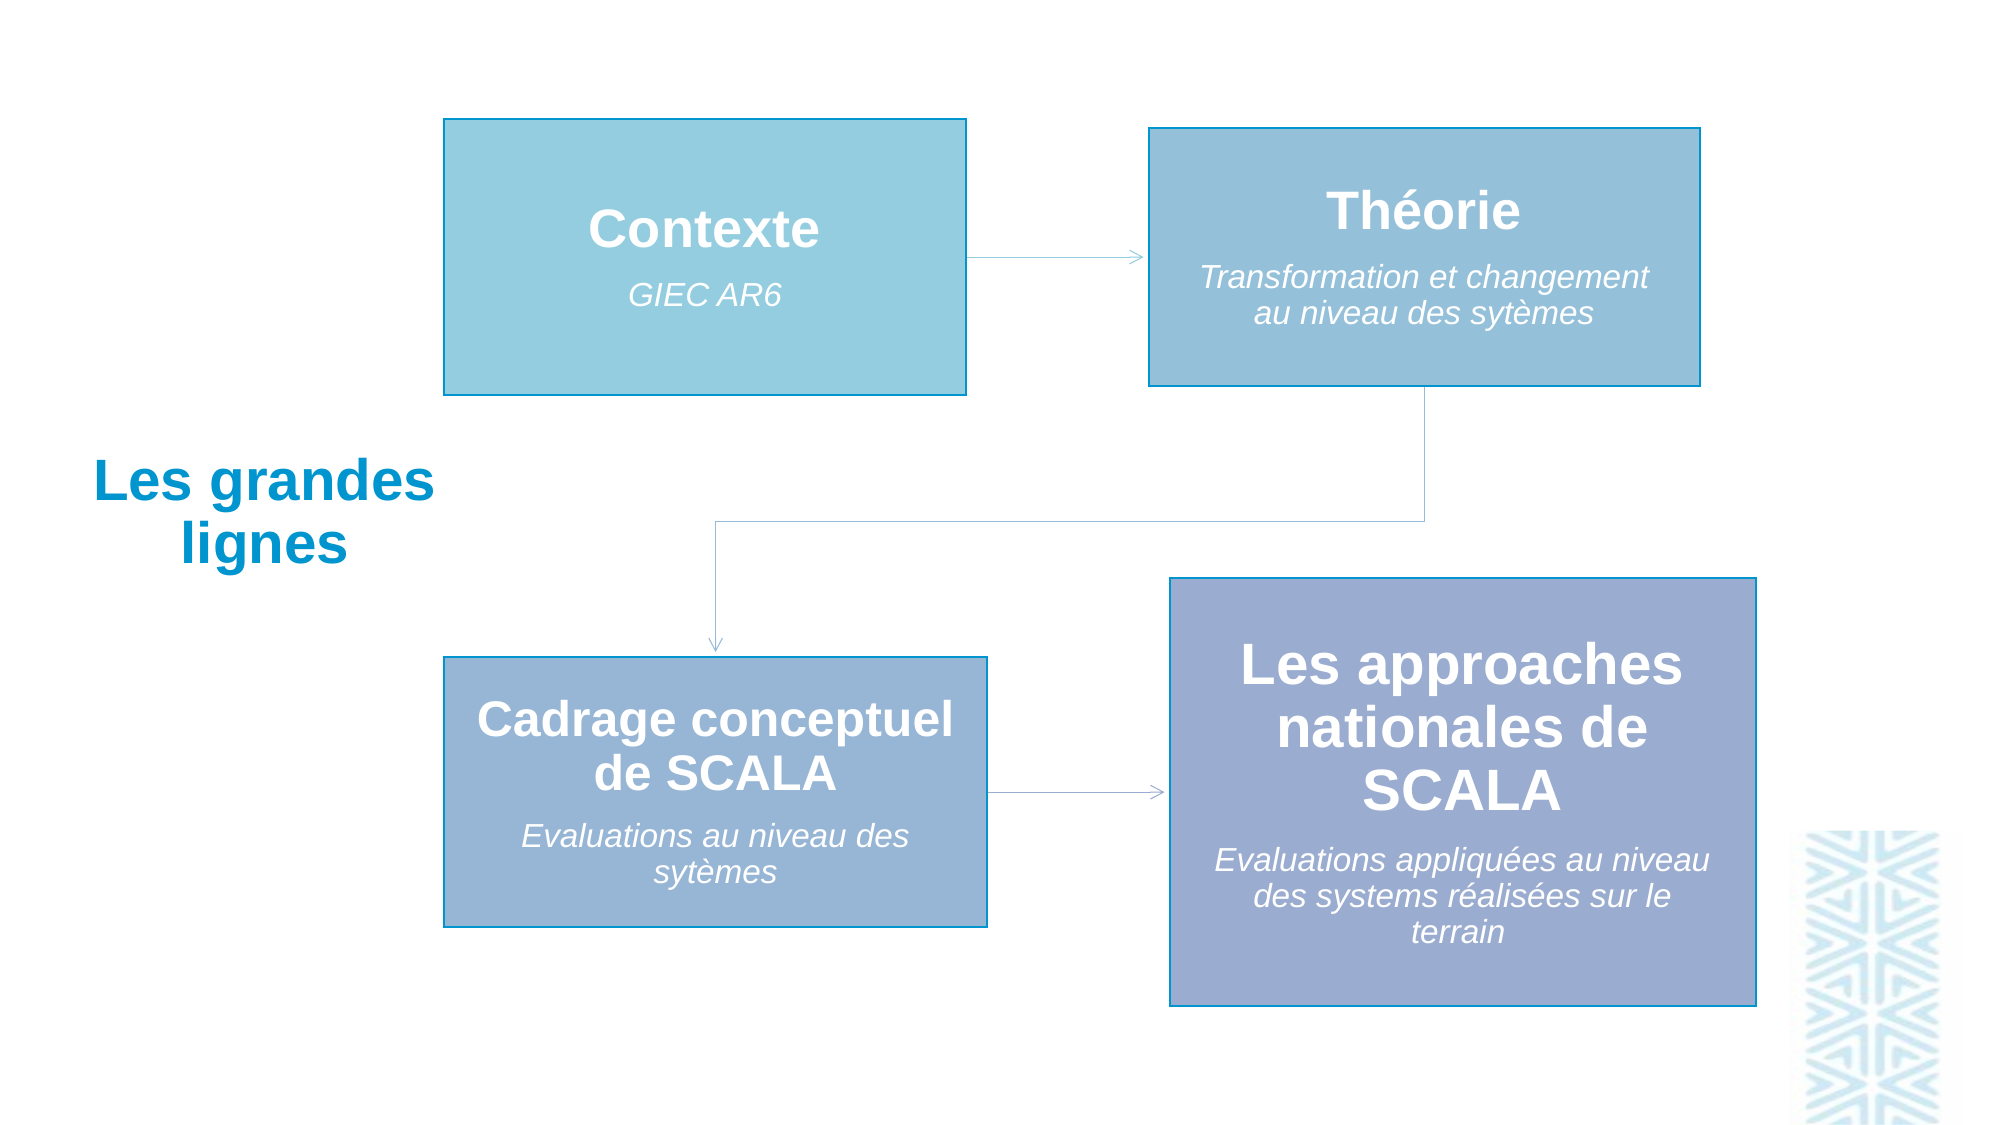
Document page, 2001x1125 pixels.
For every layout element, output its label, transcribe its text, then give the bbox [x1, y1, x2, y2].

title Les grandes lignes [17, 486, 433, 584]
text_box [433, 117, 1767, 1007]
picture [1790, 831, 1962, 1124]
